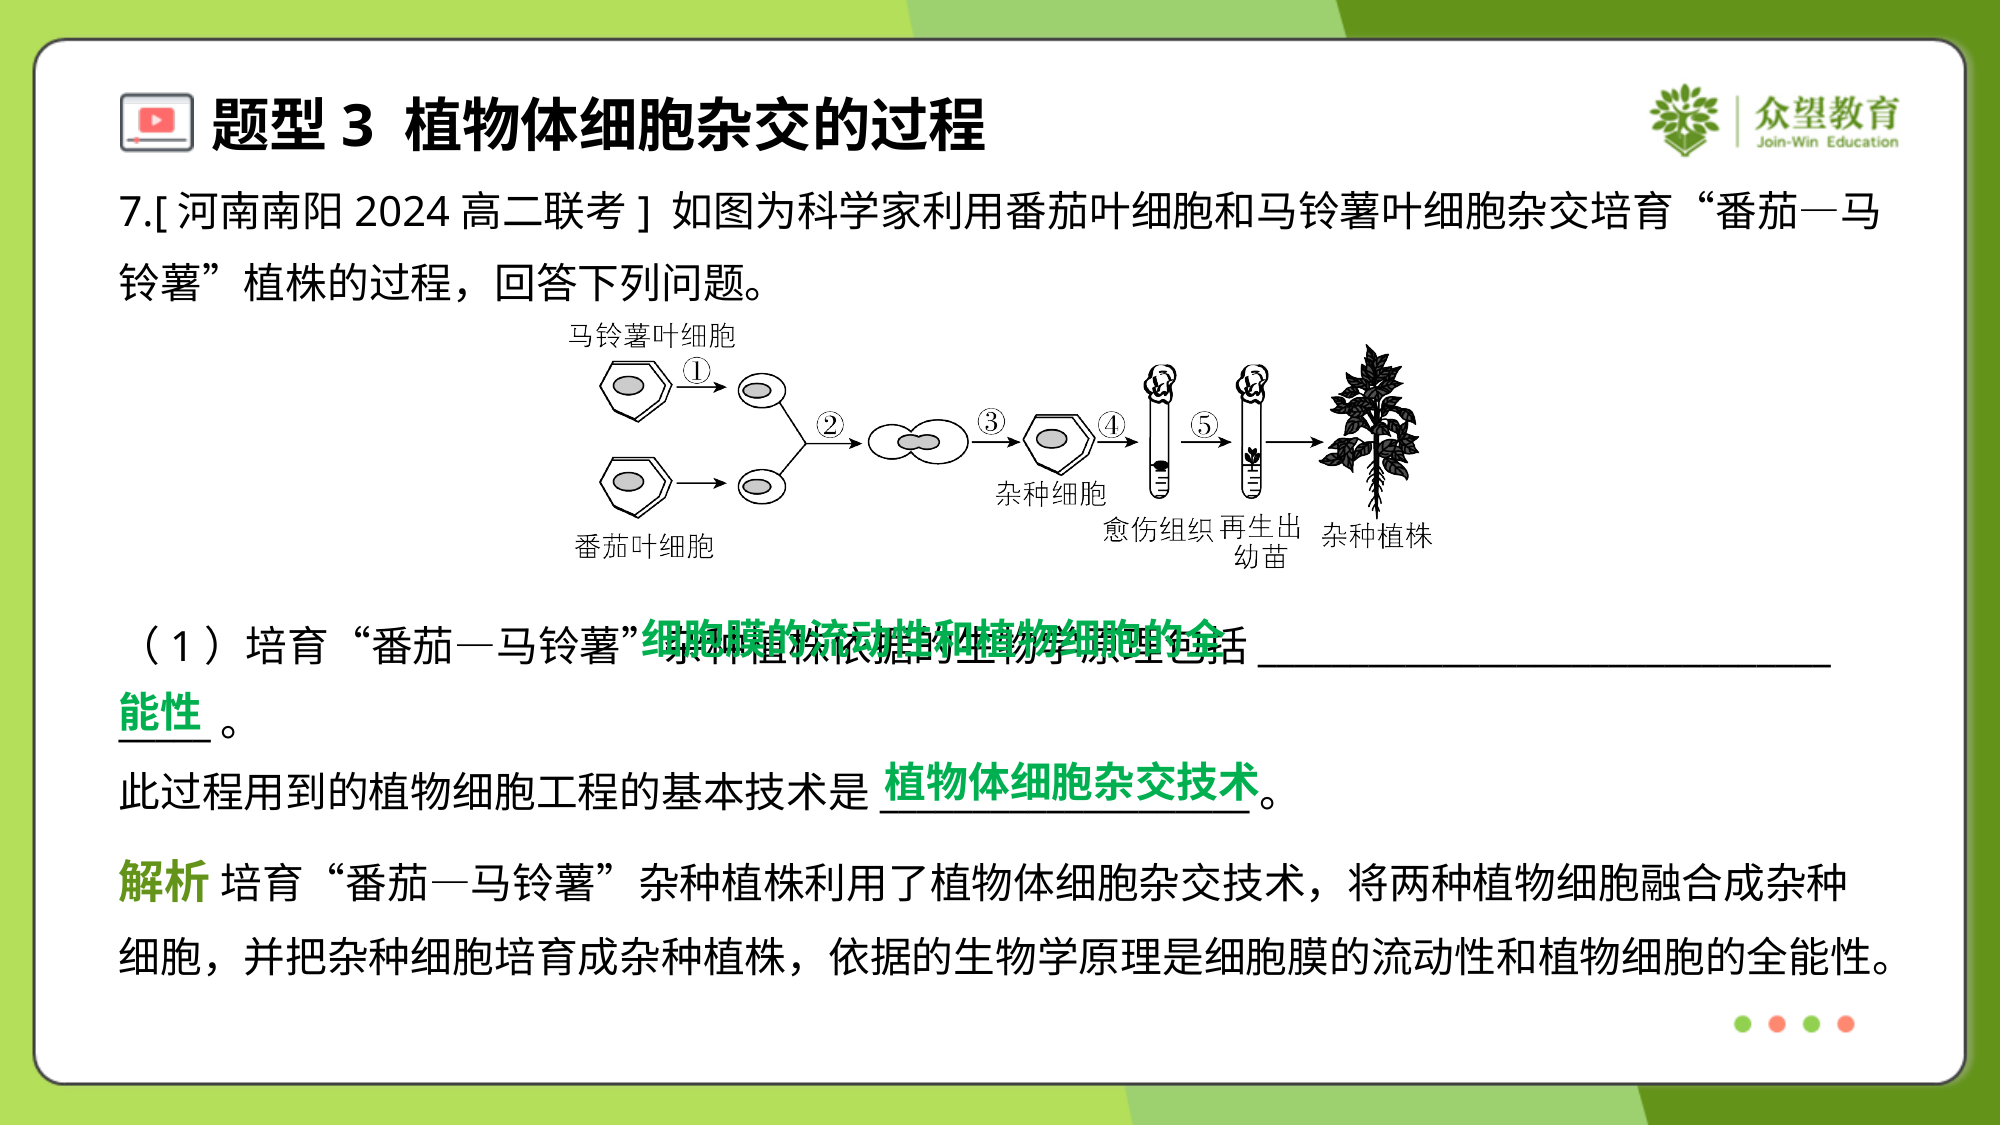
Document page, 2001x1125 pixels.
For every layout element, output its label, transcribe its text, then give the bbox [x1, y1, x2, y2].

text_box 植物体细胞杂交技术 [870, 735, 1276, 800]
text_box （1）培育“番茄—马铃薯”杂种植株依据的生物学原理包括_______________________________ _____。 此过程用到的植物细胞工程的基本技术是____________________。 [118, 594, 1883, 808]
picture [0, 0, 2000, 1125]
text_box 细胞膜的流动性和植物细胞的全 能性 [118, 588, 1882, 729]
text_box 解析 培育“番茄—马铃薯”杂种植株利用了植物体细胞杂交技术，将两种植物细胞融合成杂种 细胞，并把杂种细胞培育成杂种植株，依据的生物学原理是细胞膜的流动性和植物细胞的全能性。 [118, 824, 1883, 973]
text_box 7.[河南南阳2024高二联考] 如图为科学家利用番茄叶细胞和马铃薯叶细胞杂交培育“番茄—马 铃薯”植株的过程，回答下列问题。 [118, 159, 1883, 300]
